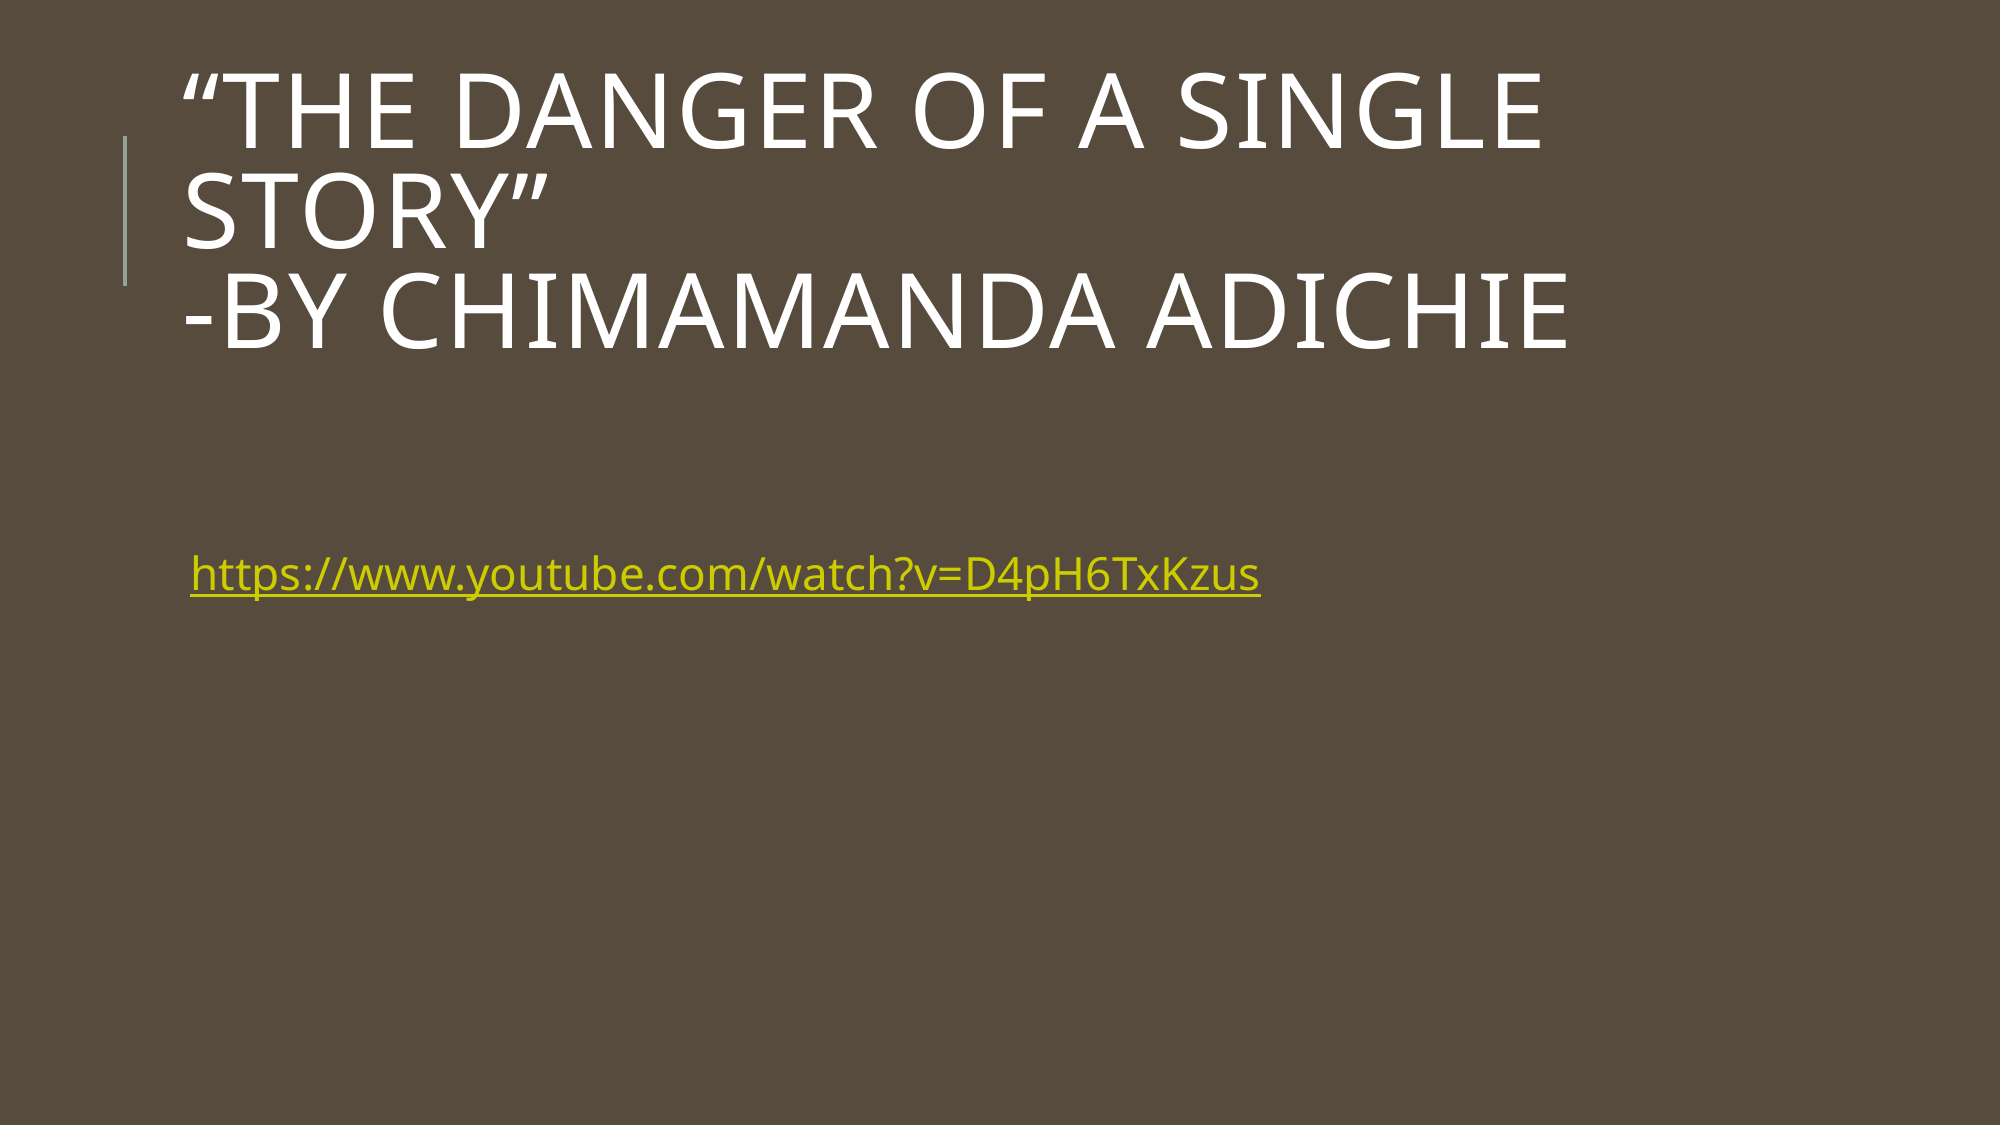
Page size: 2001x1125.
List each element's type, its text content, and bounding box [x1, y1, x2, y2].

title “The Danger Of a Single story” -by Chimamanda Adichie [168, 96, 1763, 342]
list https://www.youtube.com/watch?v=D4pH6TxKzus [168, 375, 1763, 1035]
